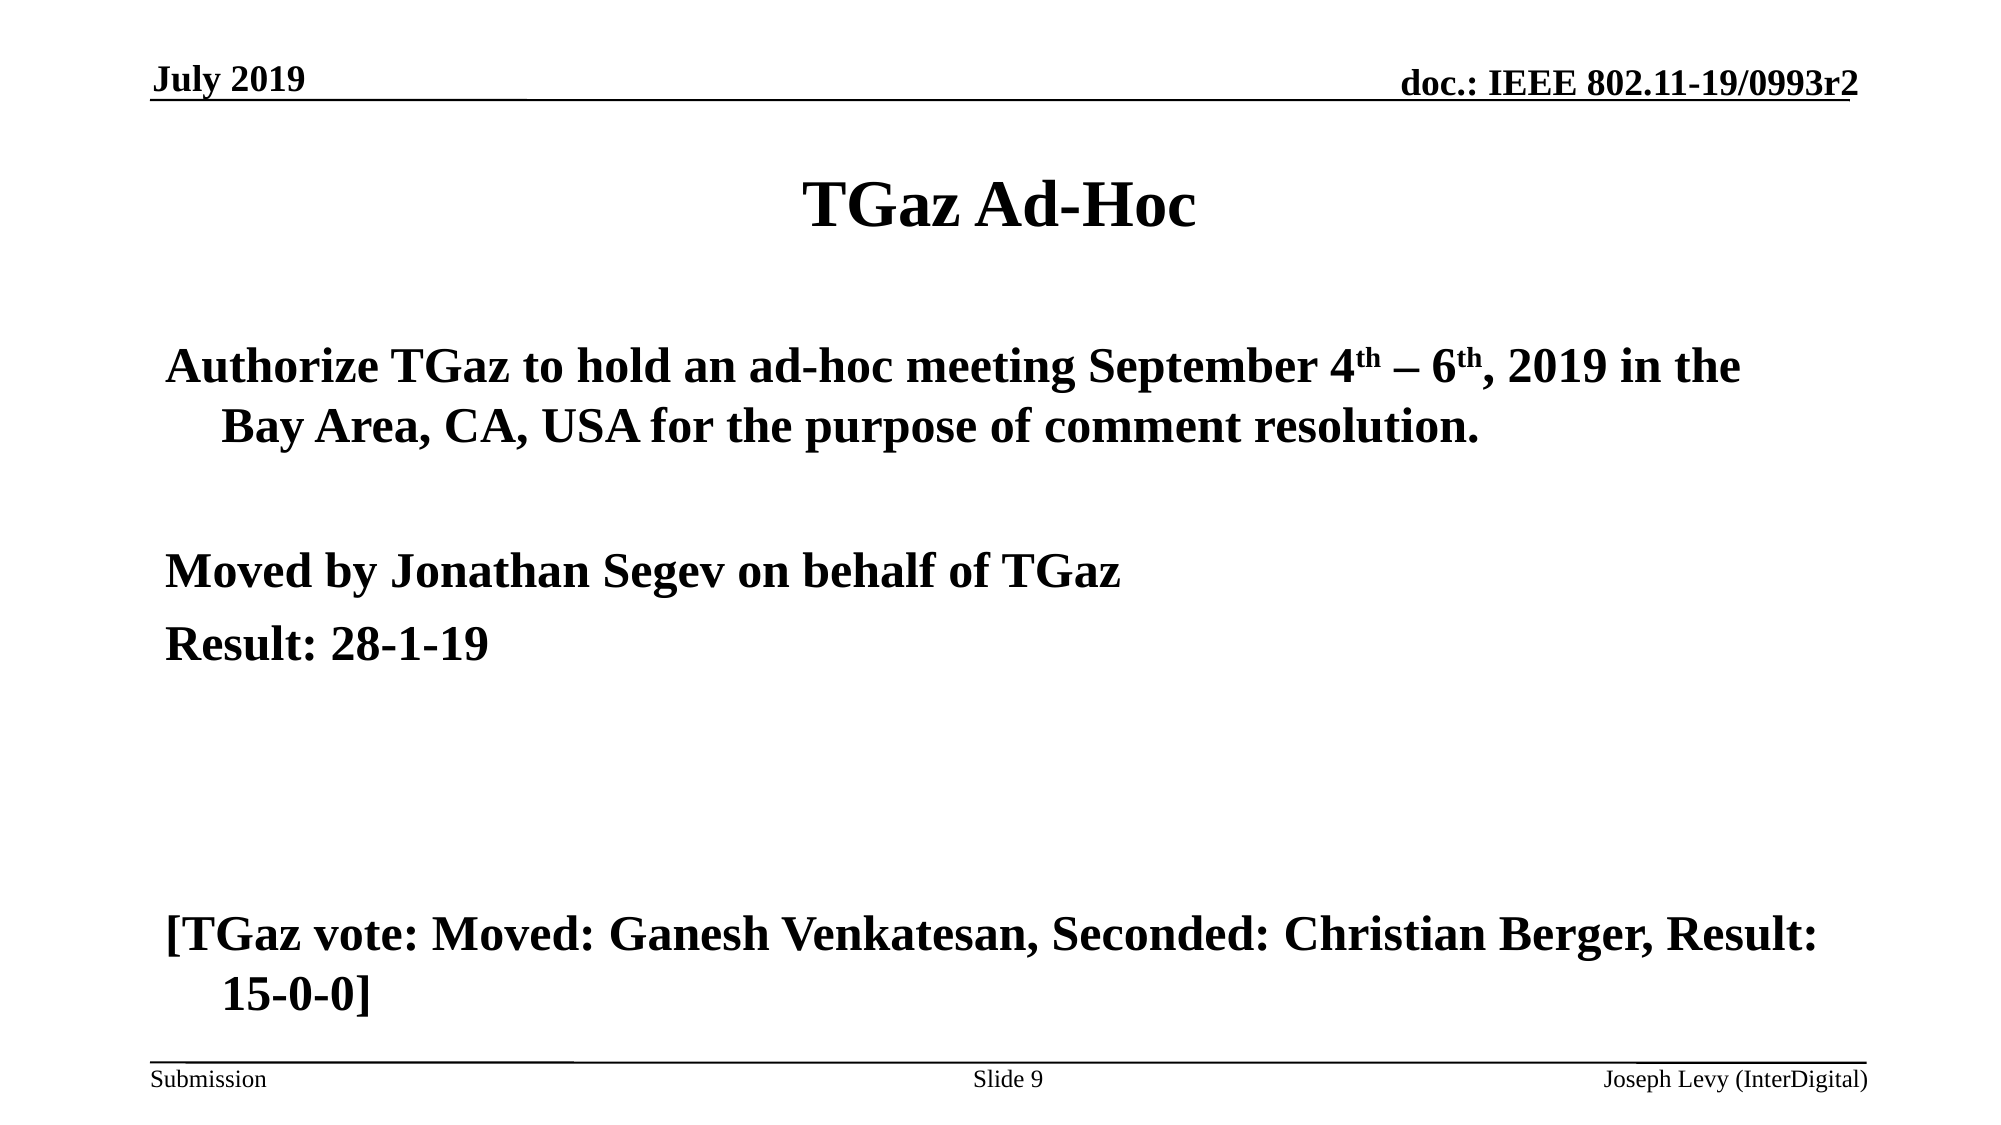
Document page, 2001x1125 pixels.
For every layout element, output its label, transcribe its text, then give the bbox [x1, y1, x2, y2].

title TGaz Ad-Hoc [149, 112, 1850, 288]
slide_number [152, 54, 563, 100]
slide_number Slide 9 [950, 1061, 1067, 1123]
list Authorize TGaz to hold an ad-hoc meeting September 4th – 6th, 2019 in the Bay Area, CA, USA for the purpose of comment resolution. Moved by Jonathan Segev on behalf of TGaz Result: 28-1-19 [TGaz vote: Moved: Ganesh Venkatesan, Seconded: Christian Berger, Result: 15-0-0] [149, 324, 1850, 1063]
footer Joseph Levy (InterDigital) [1171, 1061, 1869, 1093]
